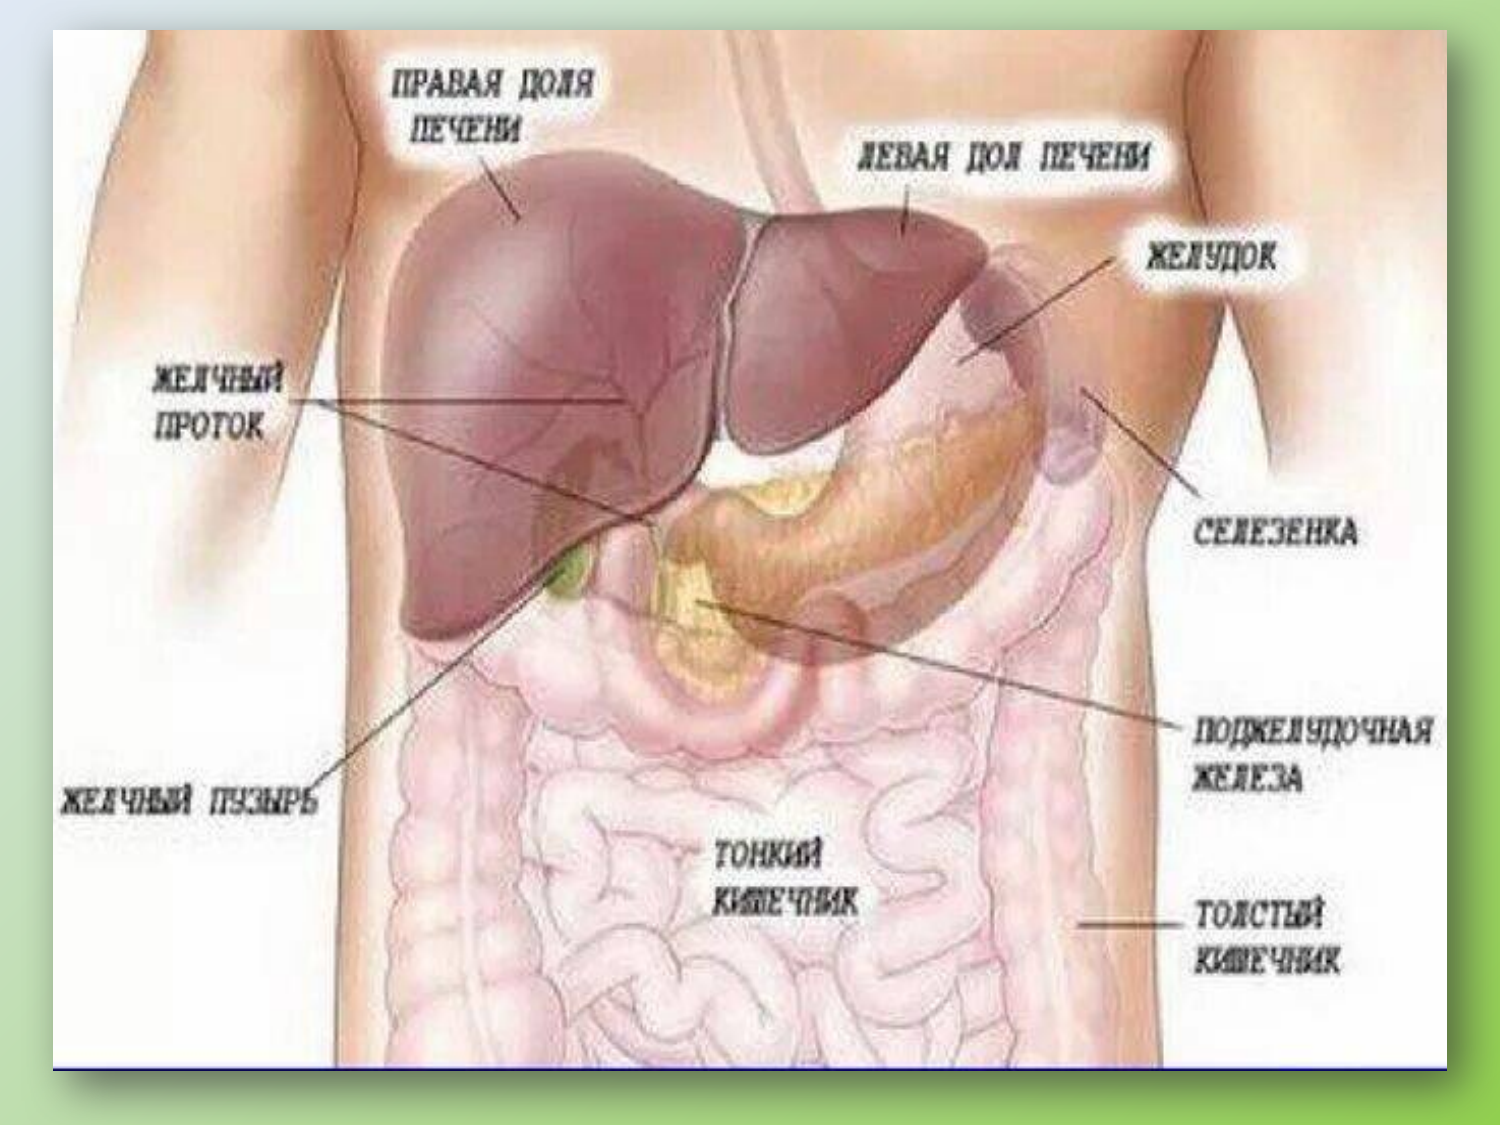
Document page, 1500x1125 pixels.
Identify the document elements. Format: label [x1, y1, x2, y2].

picture [52, 30, 1448, 1071]
